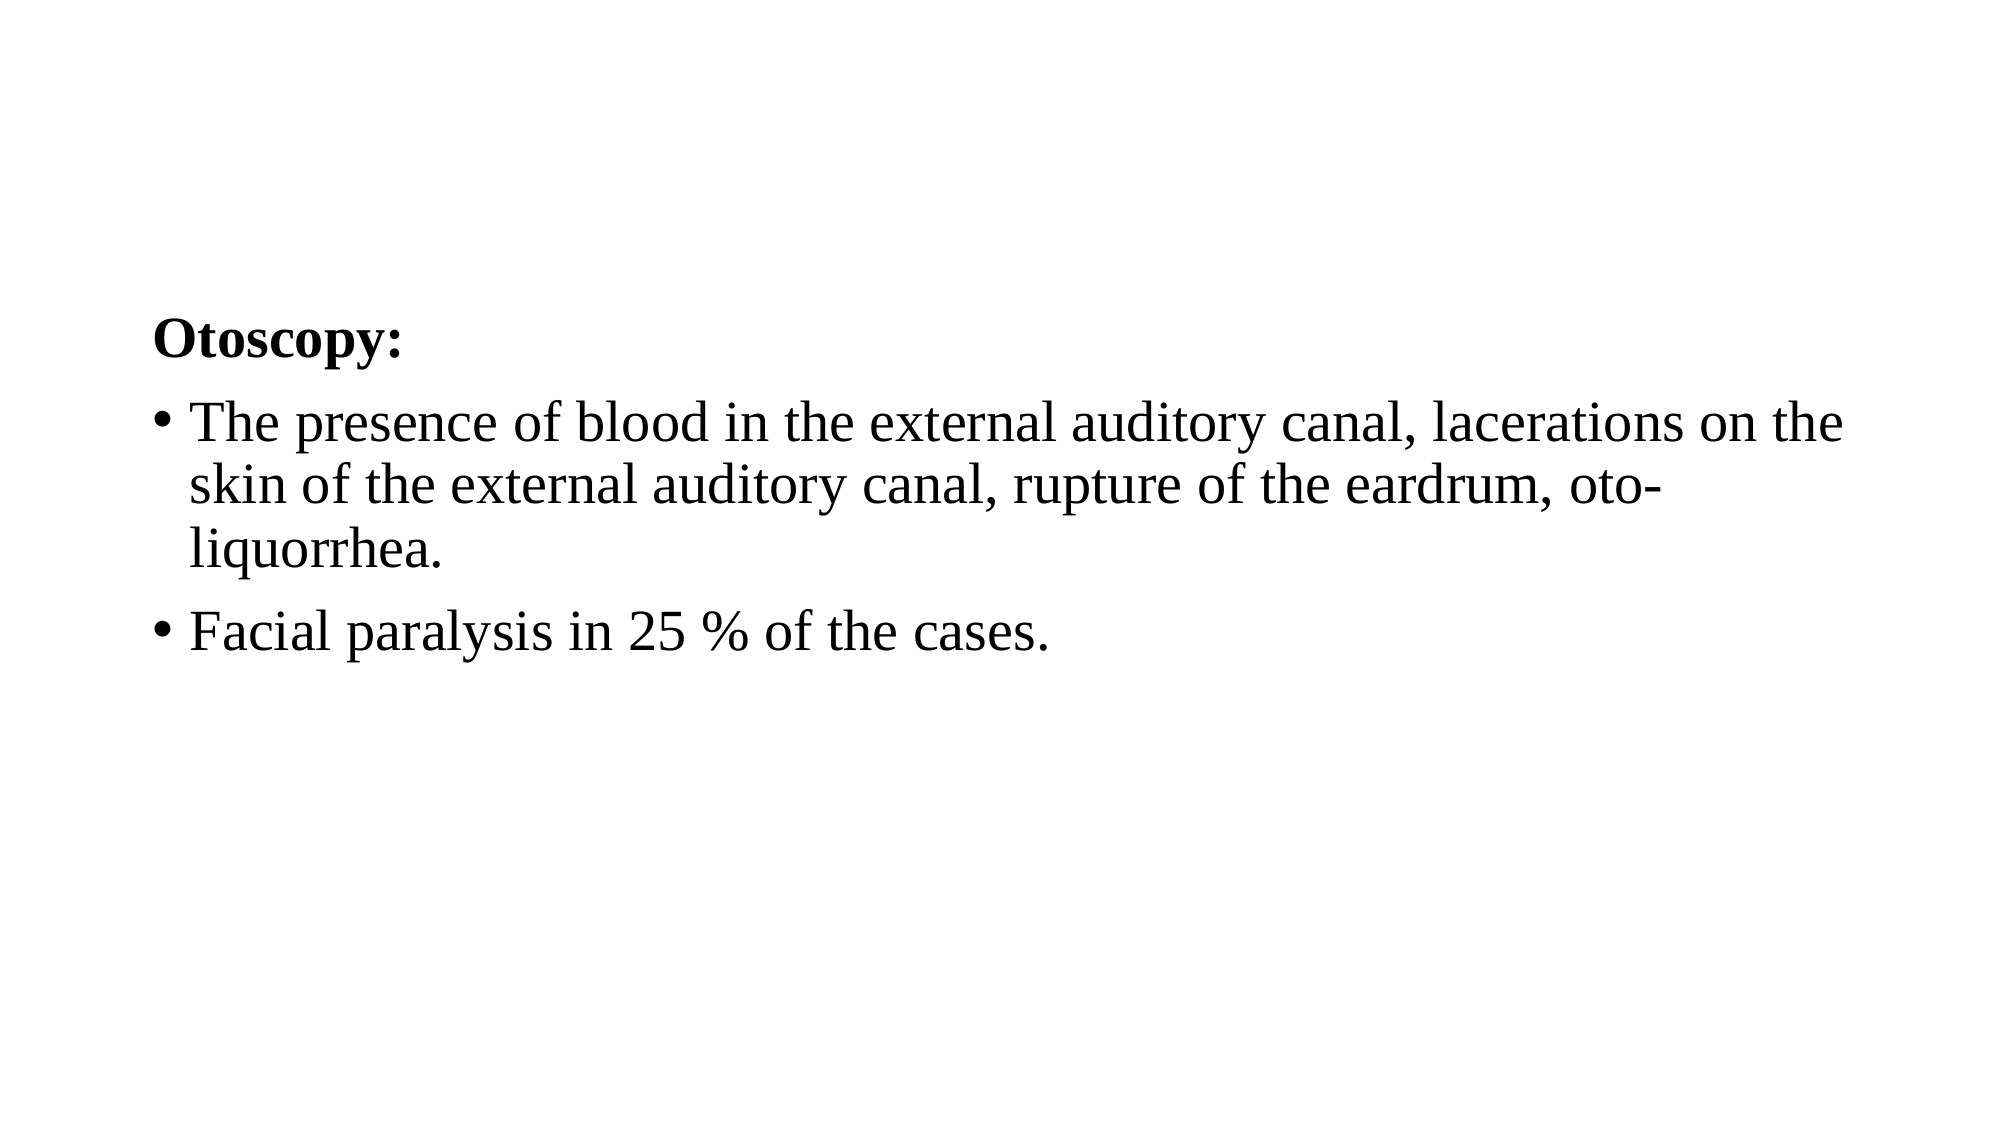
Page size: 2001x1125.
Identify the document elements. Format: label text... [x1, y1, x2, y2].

list Otoscopy: The presence of blood in the external auditory canal, lacerations on the skin of the external auditory canal, rupture of the eardrum, oto-liquorrhea. Facial paralysis in 25 % of the cases. [137, 299, 1863, 1014]
